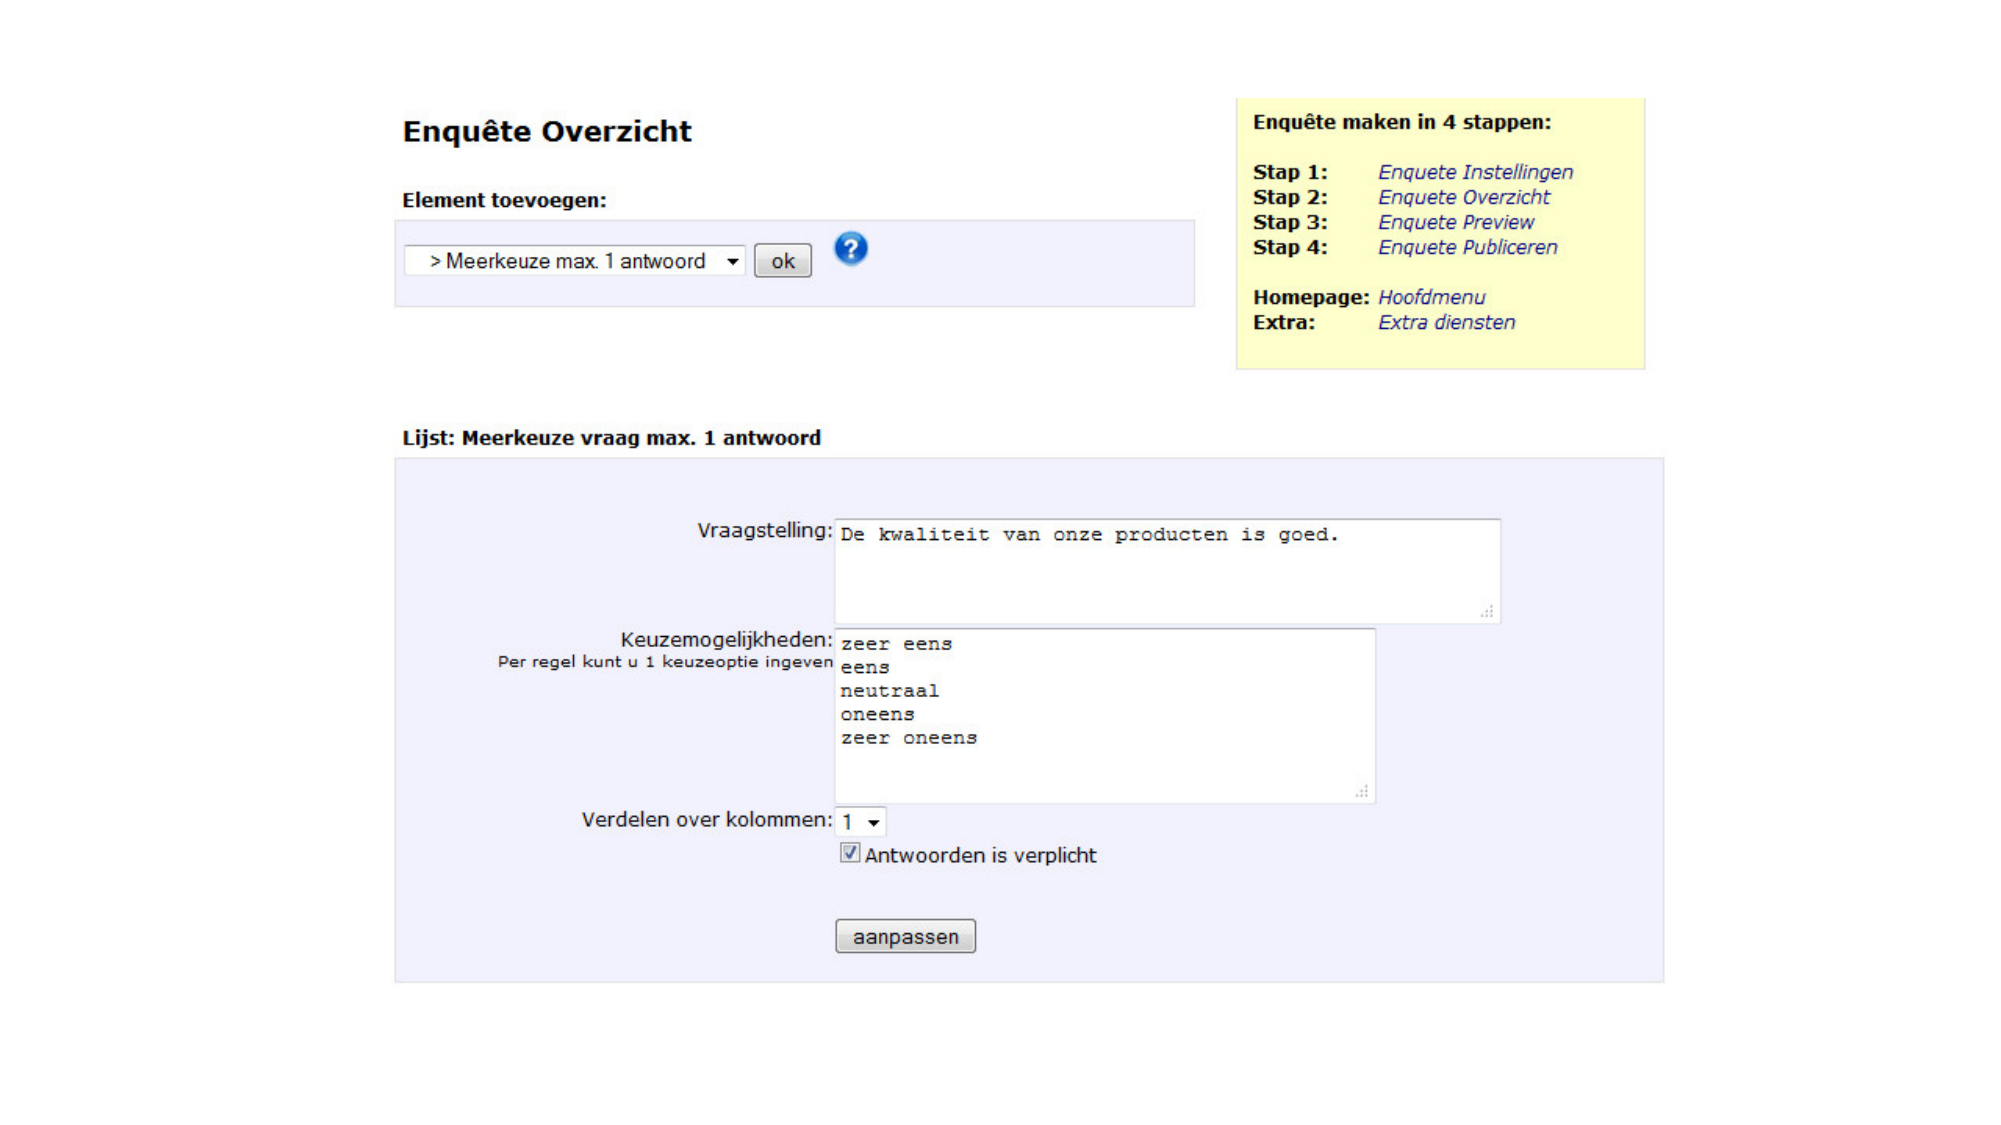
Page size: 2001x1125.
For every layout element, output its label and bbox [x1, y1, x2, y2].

picture [329, 98, 1671, 1027]
